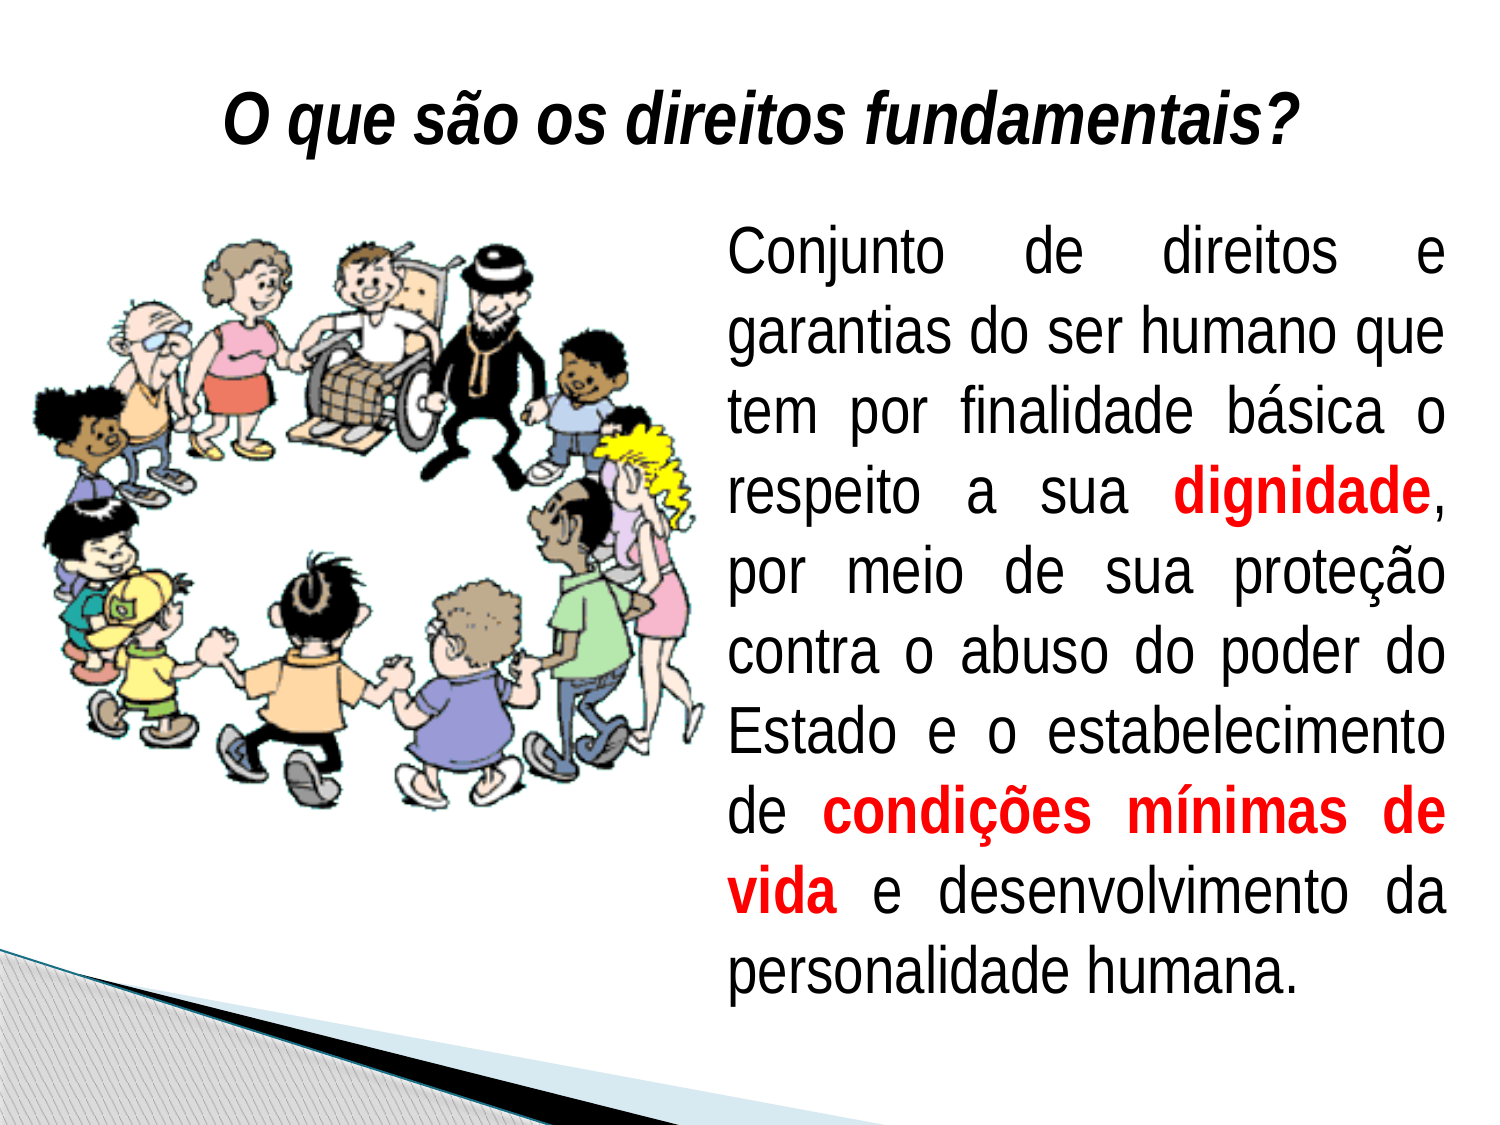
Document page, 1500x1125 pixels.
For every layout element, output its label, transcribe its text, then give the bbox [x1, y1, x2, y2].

text_box Conjunto de direitos e garantias do ser humano que tem por finalidade básica o respeito a sua dignidade, por meio de sua proteção contra o abuso do poder do Estado e o estabelecimento de condições mínimas de vida e desenvolvimento da personalidade humana. [712, 199, 1463, 1015]
text_box O que são os direitos fundamentais? [112, 62, 1413, 168]
picture [24, 237, 713, 817]
